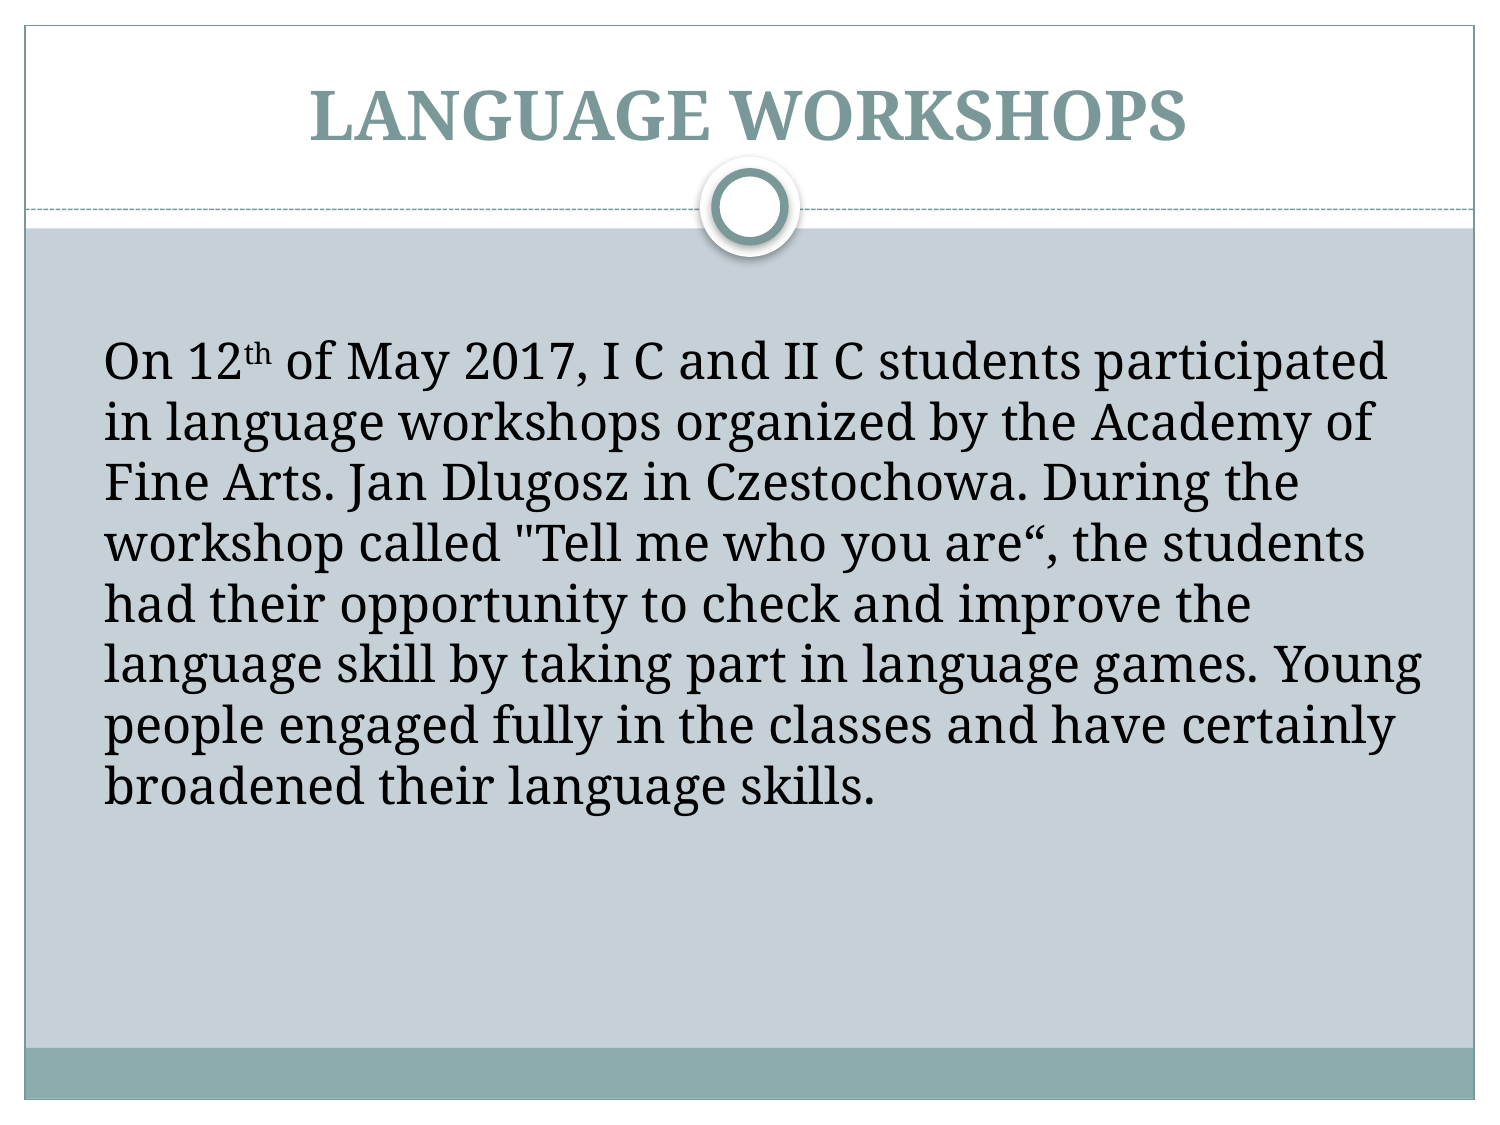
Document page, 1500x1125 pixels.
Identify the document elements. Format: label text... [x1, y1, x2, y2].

title LANGUAGE WORKSHOPS [49, 37, 1450, 162]
list On 12th of May 2017, I C and II C students participated in language workshops organized by the Academy of Fine Arts. Jan Dlugosz in Czestochowa. During the workshop called "Tell me who you are“, the students had their opportunity to check and improve the language skill by taking part in language games. Young people engaged fully in the classes and have certainly broadened their language skills. [49, 250, 1445, 1001]
